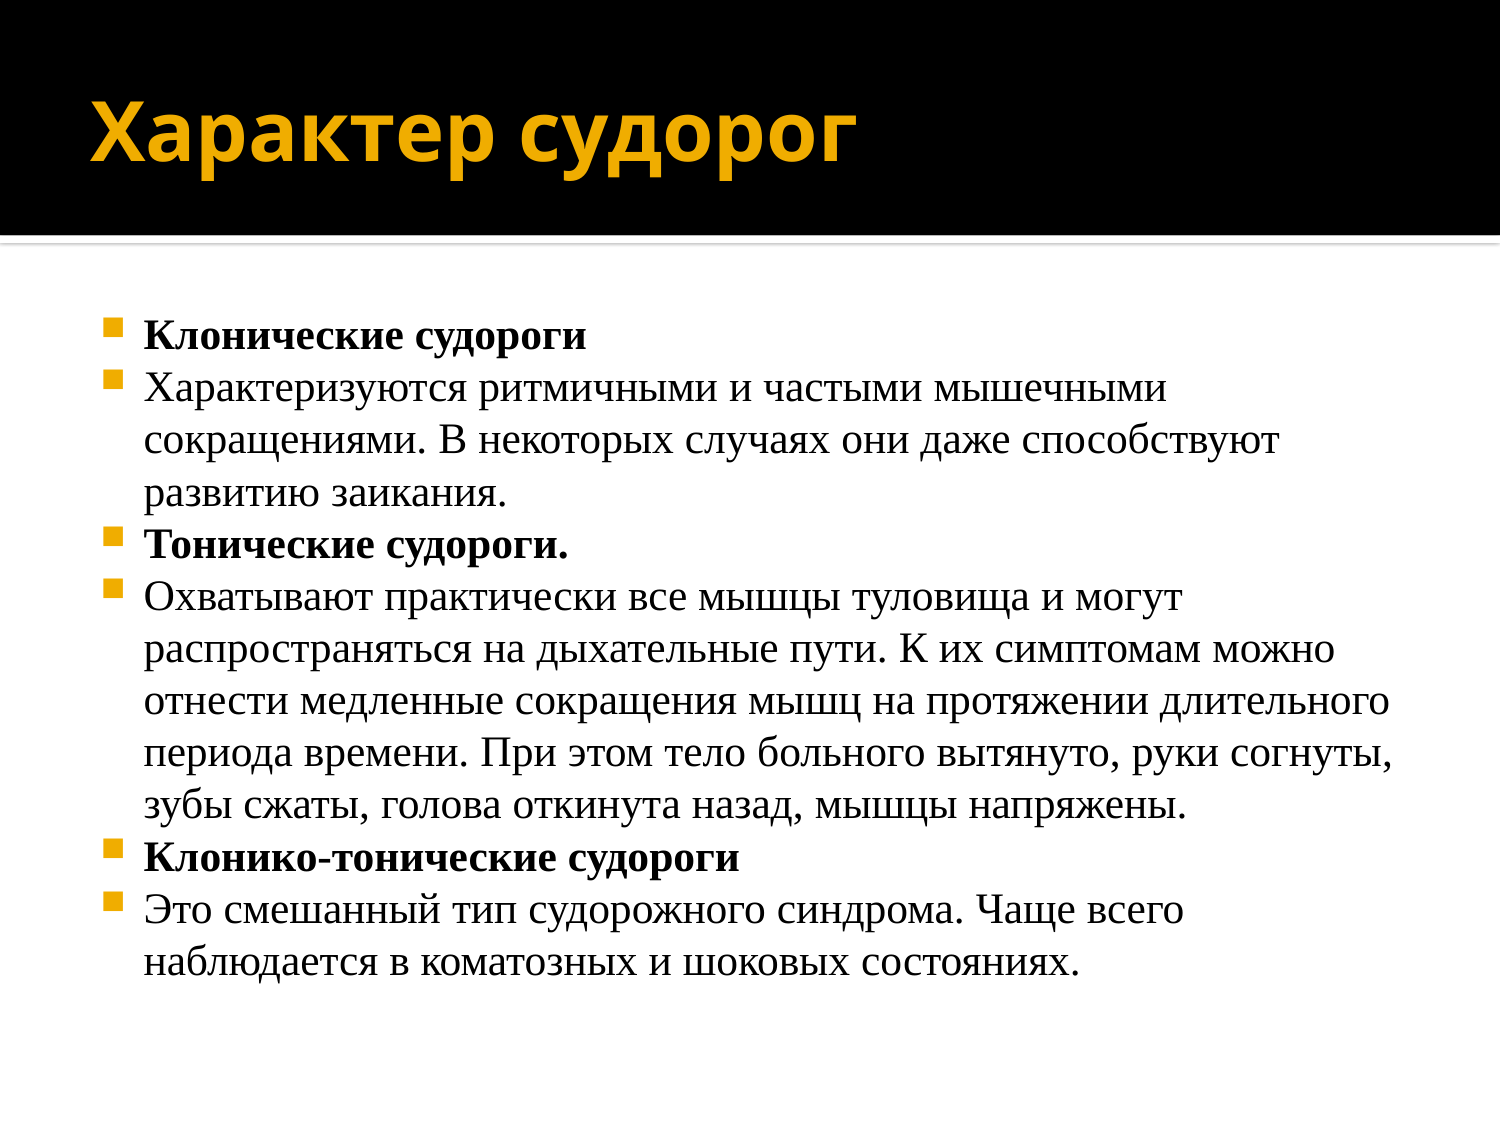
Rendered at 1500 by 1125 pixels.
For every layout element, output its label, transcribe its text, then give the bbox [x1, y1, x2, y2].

title Характер судорог [75, 25, 1425, 231]
list Клонические судороги Характеризуются ритмичными и частыми мышечными сокращениями. В некоторых случаях они даже способствуют развитию заикания. Тонические судороги. Охватывают практически все мышцы туловища и могут распространяться на дыхательные пути. К их симптомам можно отнести медленные сокращения мышц на протяжении длительного периода времени. При этом тело больного вытянуто, руки согнуты, зубы сжаты, голова откинута назад, мышцы напряжены. Клонико-тонические судороги Это смешанный тип судорожного синдрома. Чаще всего наблюдается в коматозных и шоковых состояниях. [75, 291, 1425, 1050]
